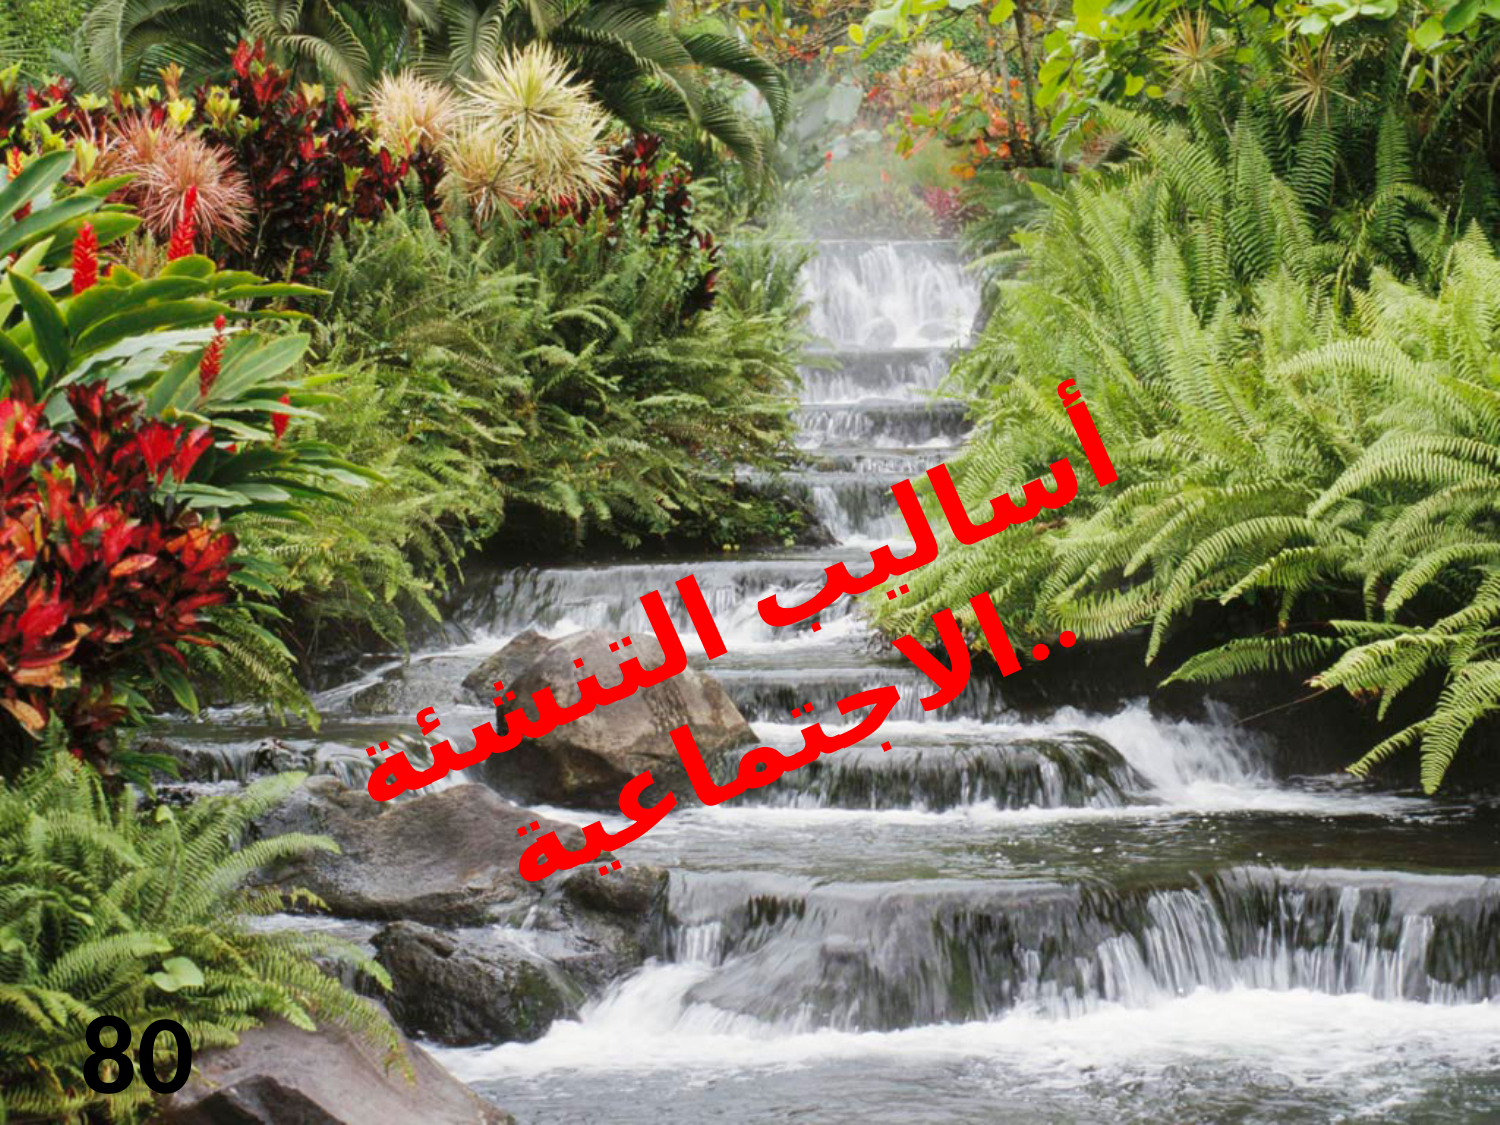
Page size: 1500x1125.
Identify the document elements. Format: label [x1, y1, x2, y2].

list [0, 0, 1500, 1125]
